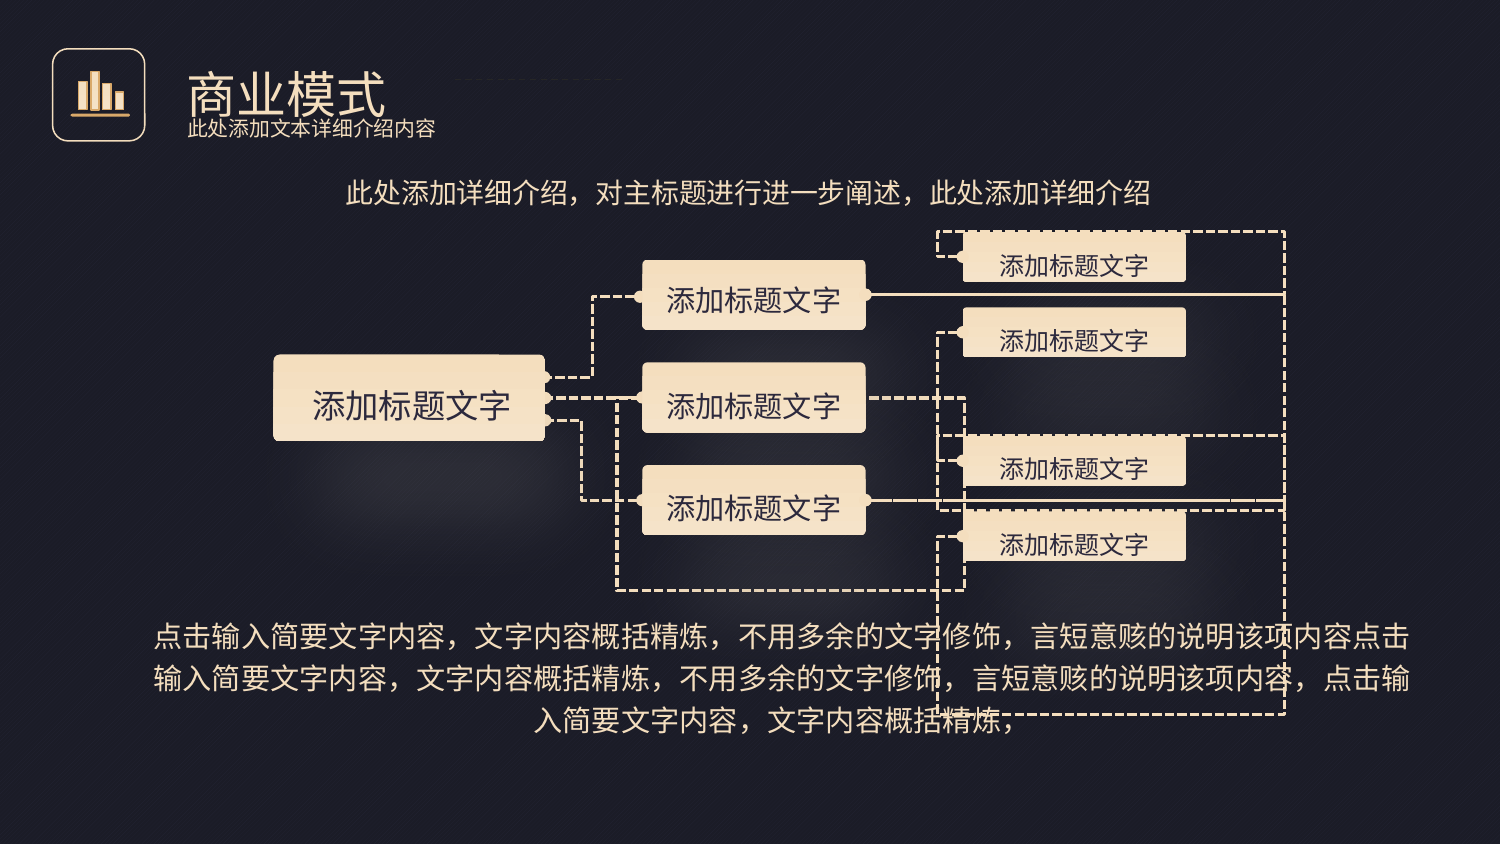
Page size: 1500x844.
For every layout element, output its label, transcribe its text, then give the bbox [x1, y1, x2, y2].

text_box 此处添加文本详细介绍内容 [172, 103, 457, 146]
text_box 点击输入简要文字内容，文字内容概括精炼，不用多余的文字修饰，言短意赅的说明该项内容点击输入简要文字内容，文字内容概括精炼，不用多余的文字修饰，言短意赅的说明该项内容，点击输入简要文字内容，文字内容概括精炼， [129, 604, 1435, 745]
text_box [273, 231, 1187, 565]
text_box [52, 48, 145, 142]
text_box 此处添加详细介绍，对主标题进行进一步阐述，此处添加详细介绍 [282, 161, 1215, 215]
text_box 商业模式 [171, 43, 526, 131]
